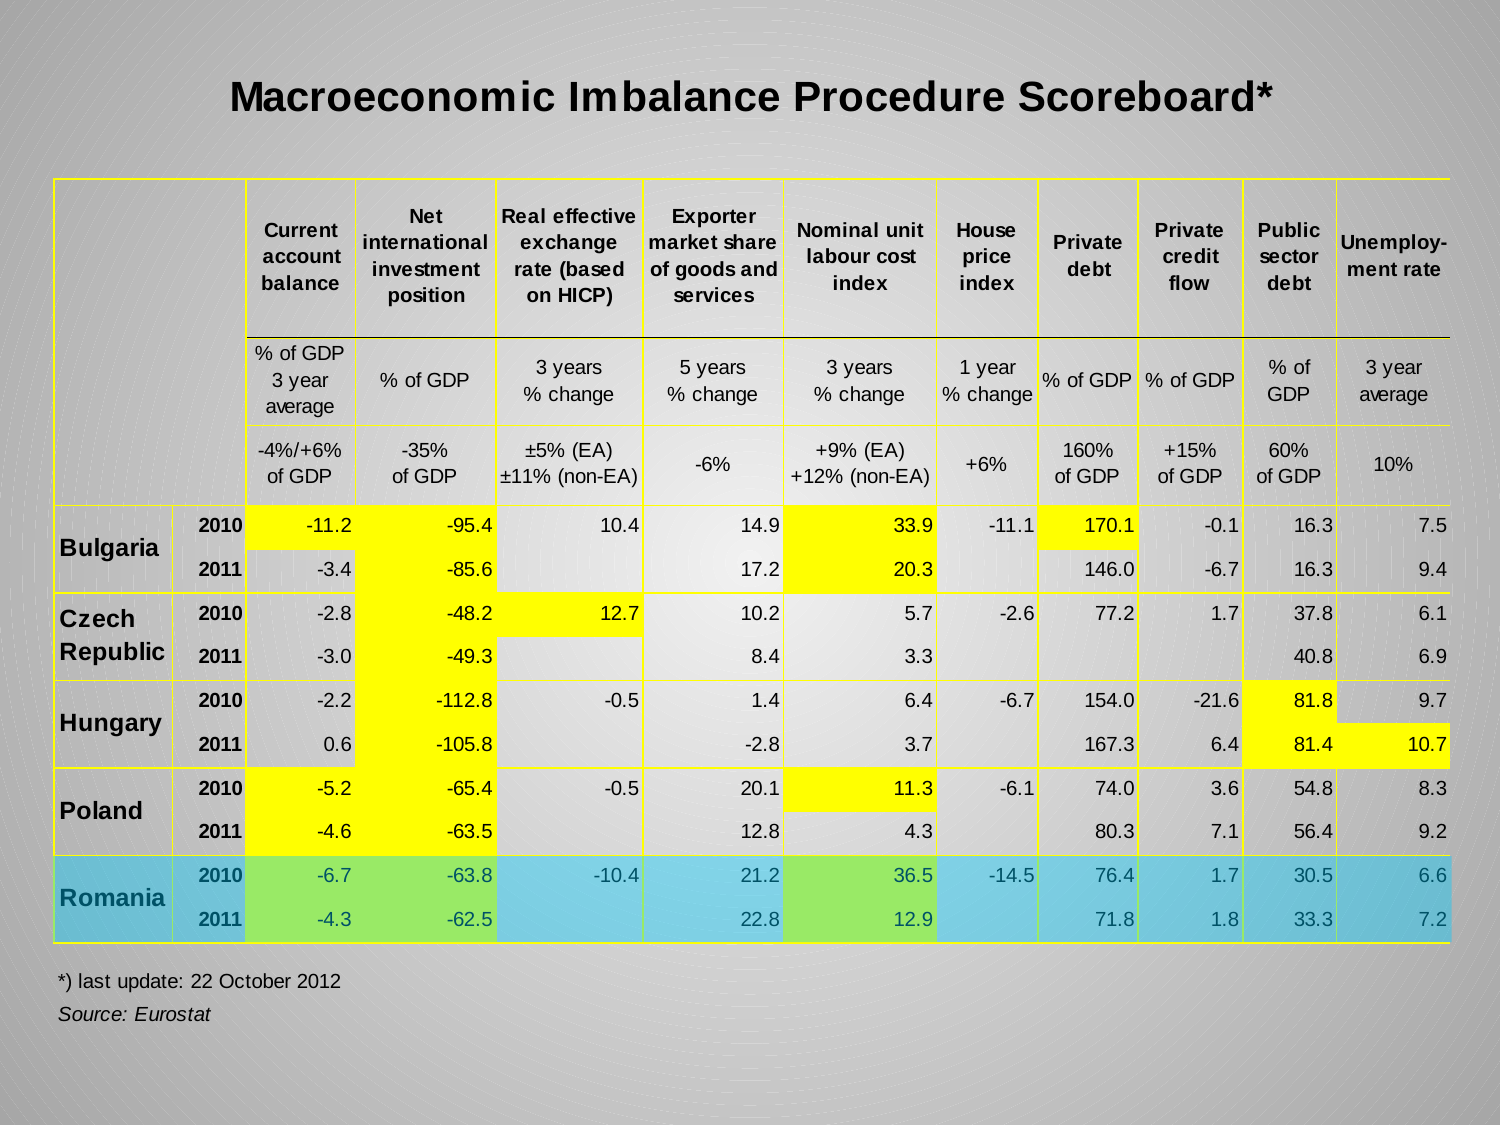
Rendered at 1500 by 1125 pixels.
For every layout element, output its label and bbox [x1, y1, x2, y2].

picture [52, 54, 1452, 1030]
